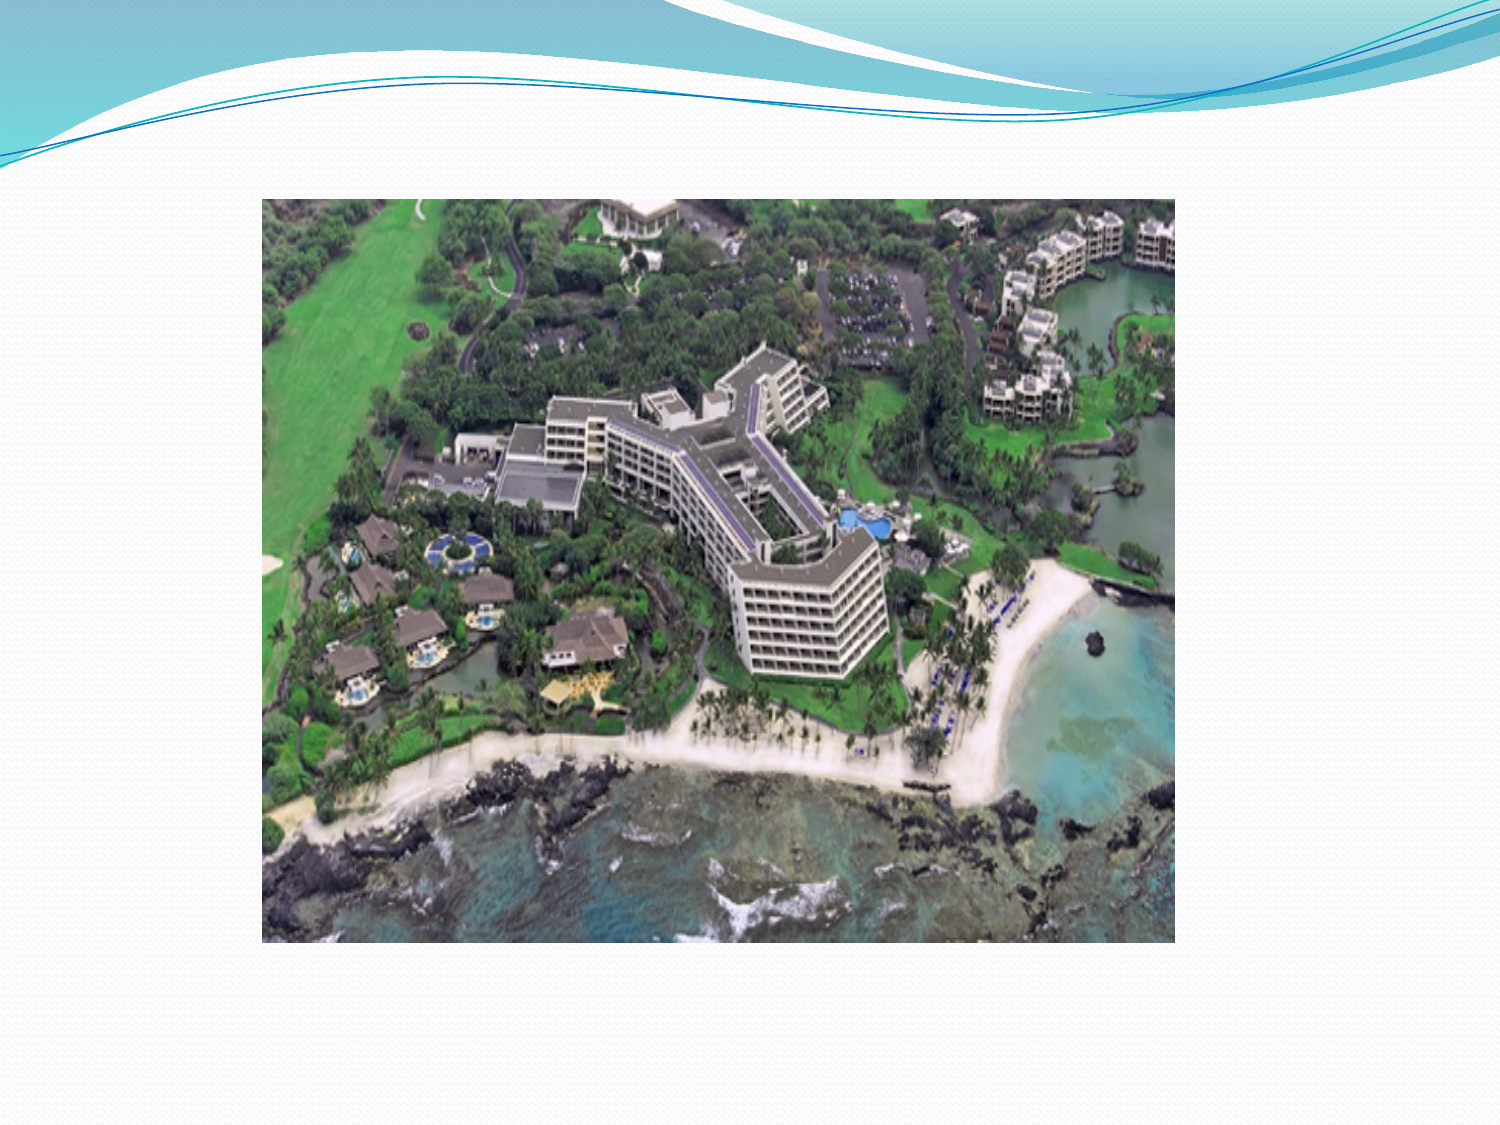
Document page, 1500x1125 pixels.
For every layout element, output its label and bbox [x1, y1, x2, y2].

picture [262, 199, 1176, 943]
